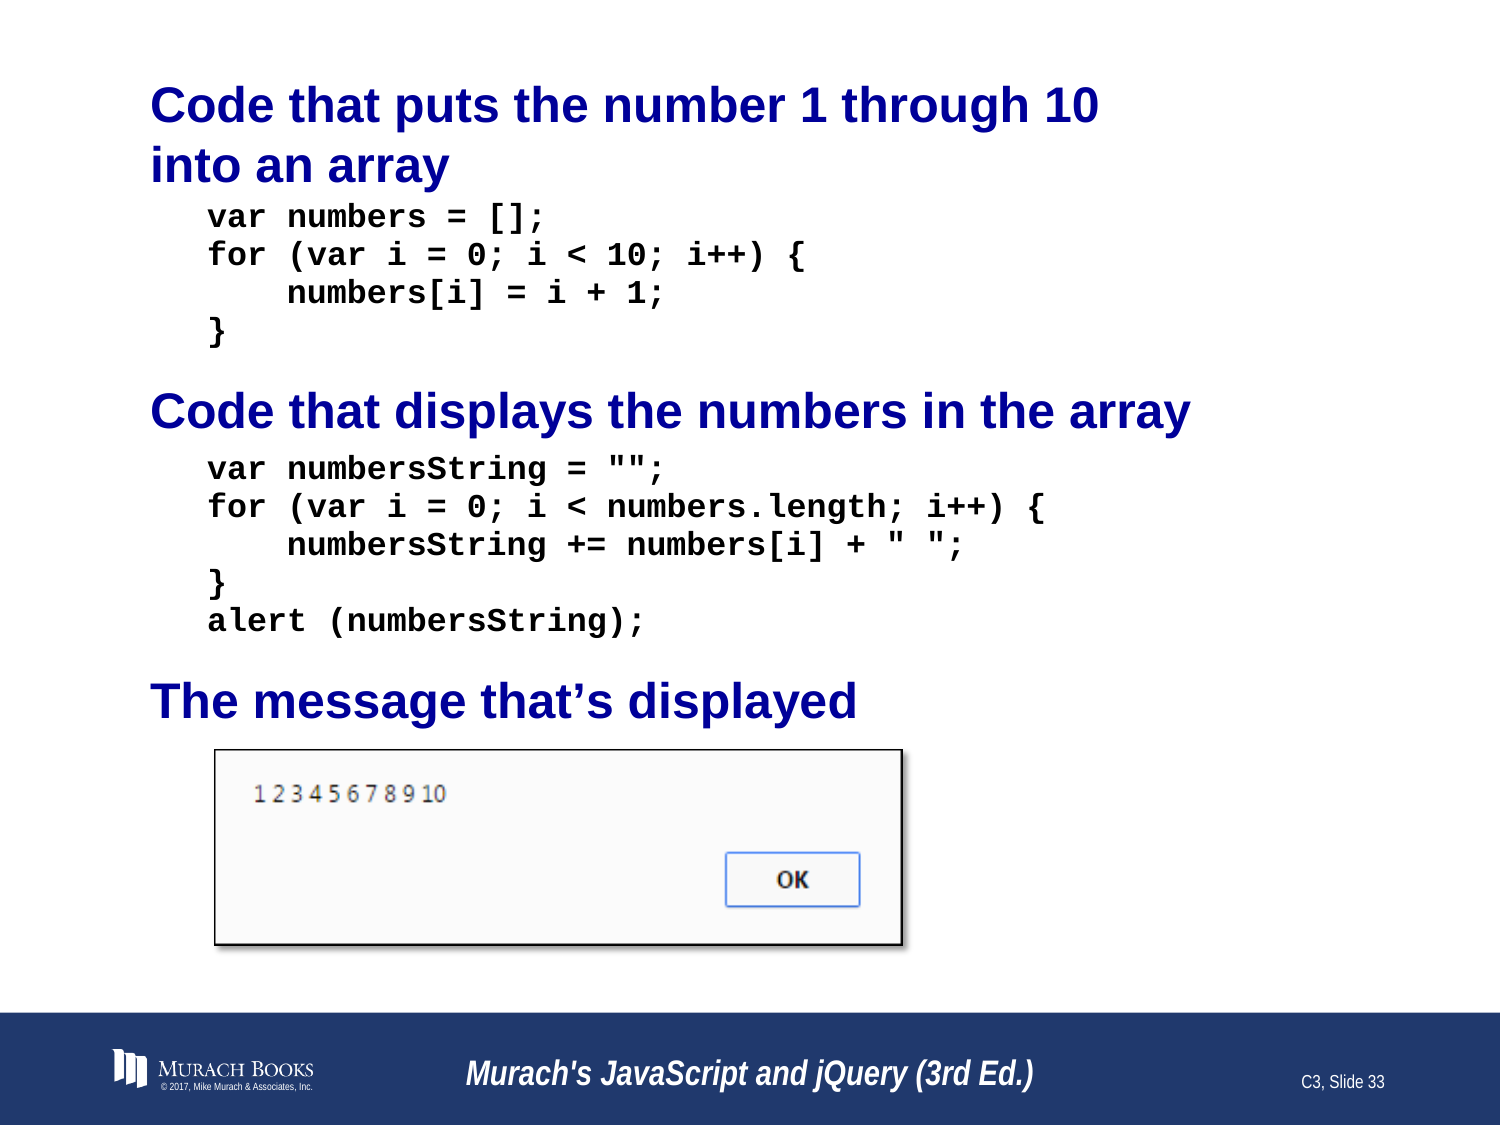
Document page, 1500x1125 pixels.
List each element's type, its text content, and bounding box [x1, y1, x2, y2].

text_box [149, 199, 1350, 968]
slide_number C3, Slide 33 [1087, 1025, 1400, 1100]
footer © 2017, Mike Murach & Associates, Inc. [12, 1025, 463, 1100]
title Code that puts the number 1 through 10 into an array [150, 102, 1350, 164]
slide_number Murach's JavaScript and jQuery (3rd Ed.) [463, 1025, 1050, 1100]
